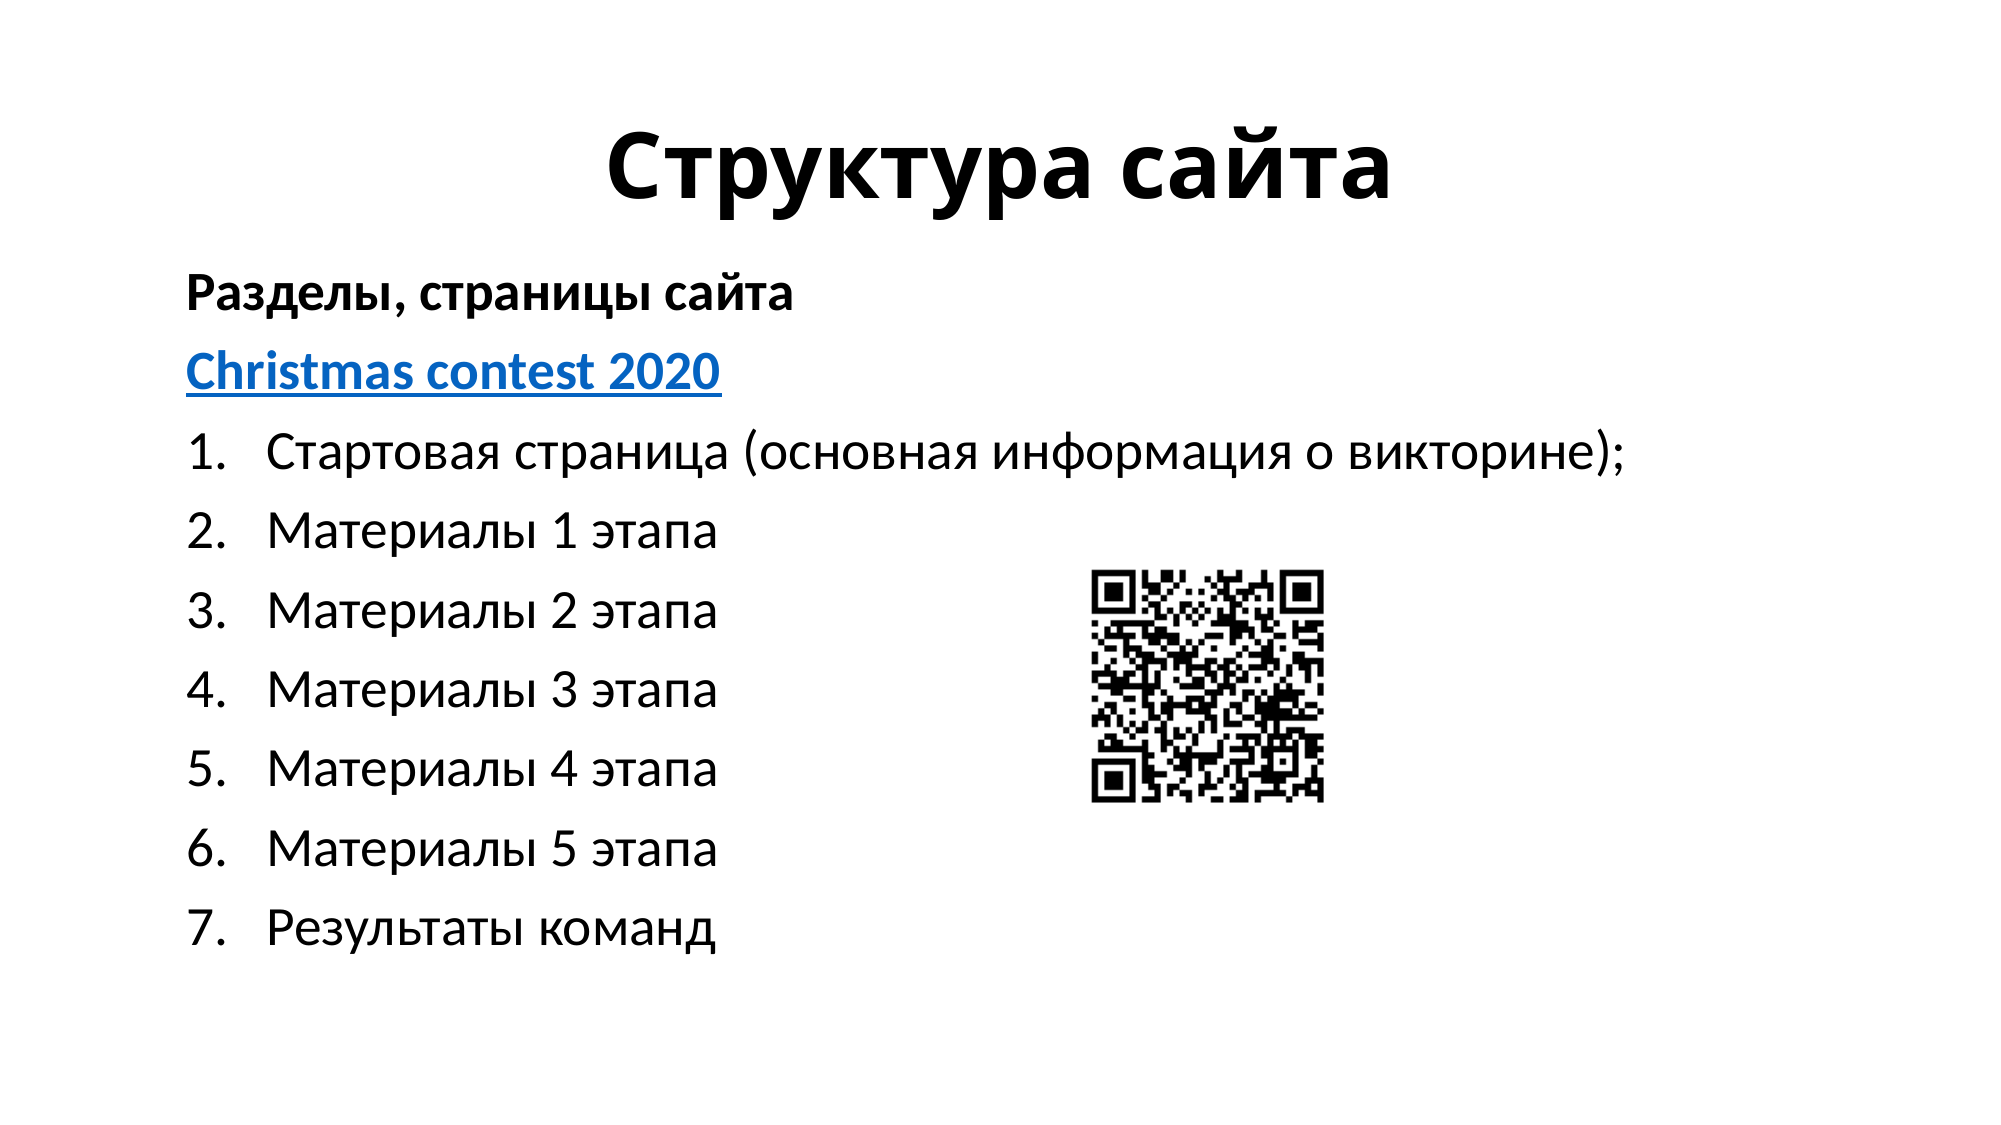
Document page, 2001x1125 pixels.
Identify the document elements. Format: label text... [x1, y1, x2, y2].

picture [1067, 545, 1349, 828]
list Разделы, страницы сайта Christmas contest 2020 Стартовая страница (основная информация о викторине); Материалы 1 этапа Материалы 2 этапа Материалы 3 этапа Материалы 4 этапа Материалы 5 этапа Результаты команд [171, 255, 1897, 969]
title Структура сайта [137, 59, 1863, 278]
